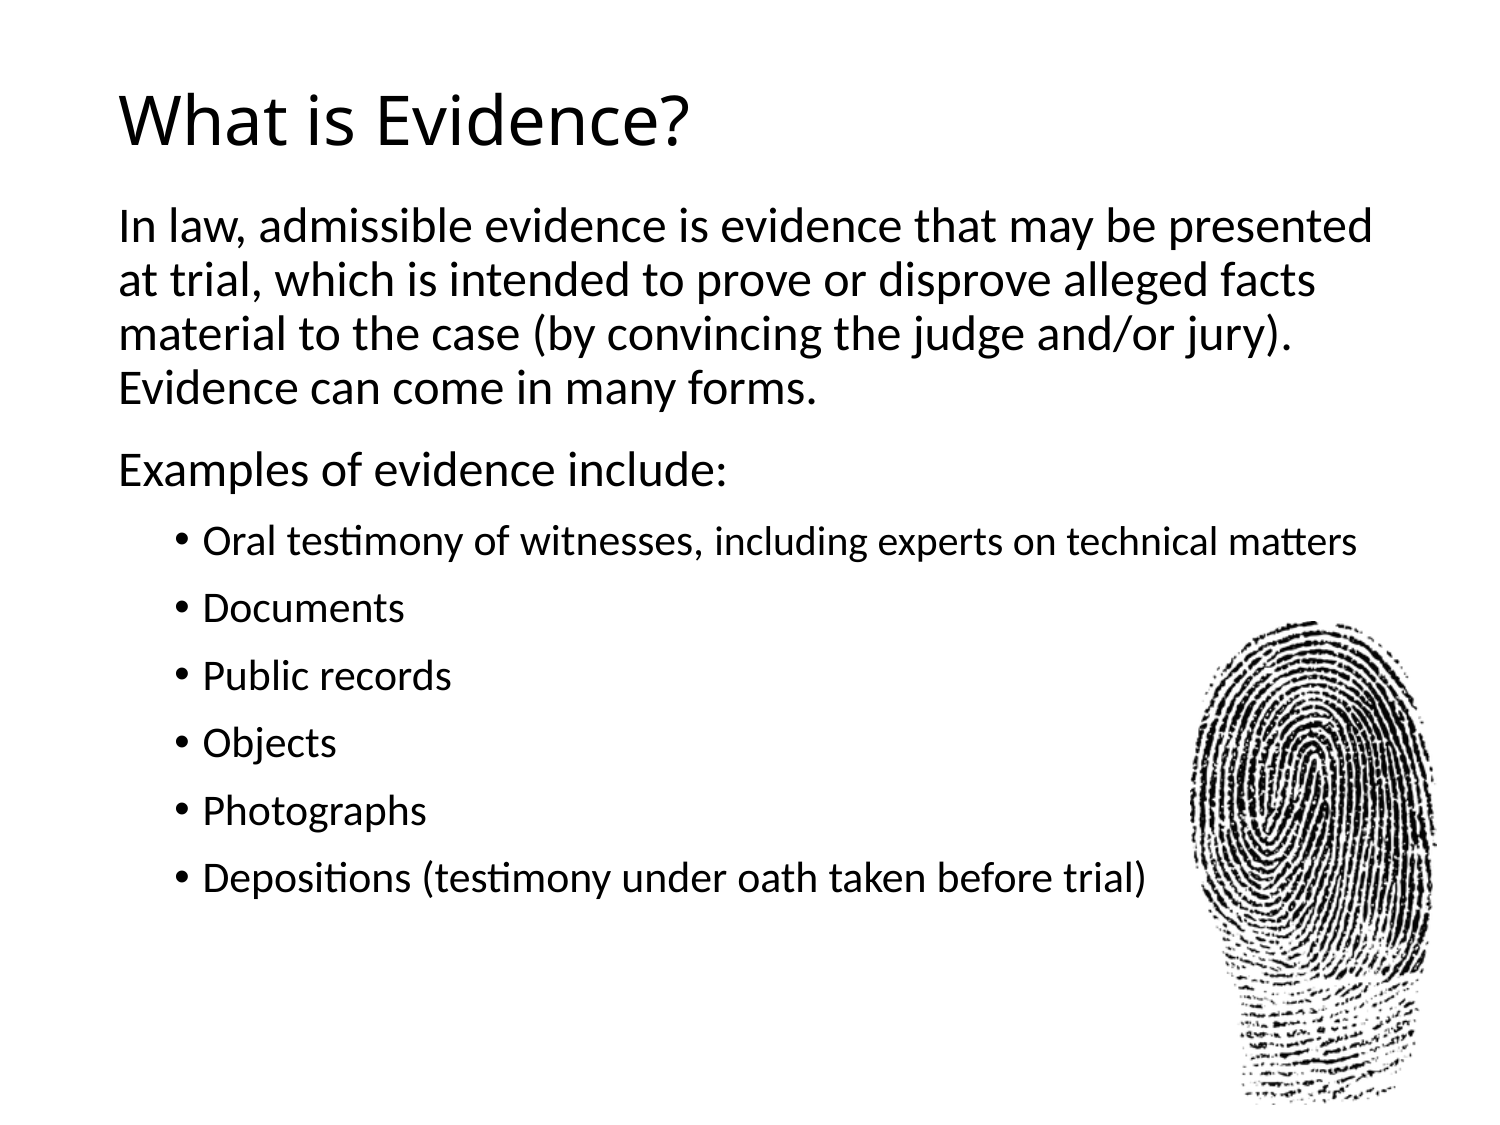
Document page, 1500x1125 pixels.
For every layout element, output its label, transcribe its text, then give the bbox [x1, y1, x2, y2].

picture [1190, 621, 1437, 1105]
title What is Evidence? [102, 14, 1398, 191]
list In law, admissible evidence is evidence that may be presented at trial, which is intended to prove or disprove alleged facts material to the case (by convincing the judge and/or jury). Evidence can come in many forms. Examples of evidence include: Oral testimony of witnesses, including experts on technical matters Documents Public records Objects Photographs Depositions (testimony under oath taken before trial) [102, 191, 1398, 1053]
